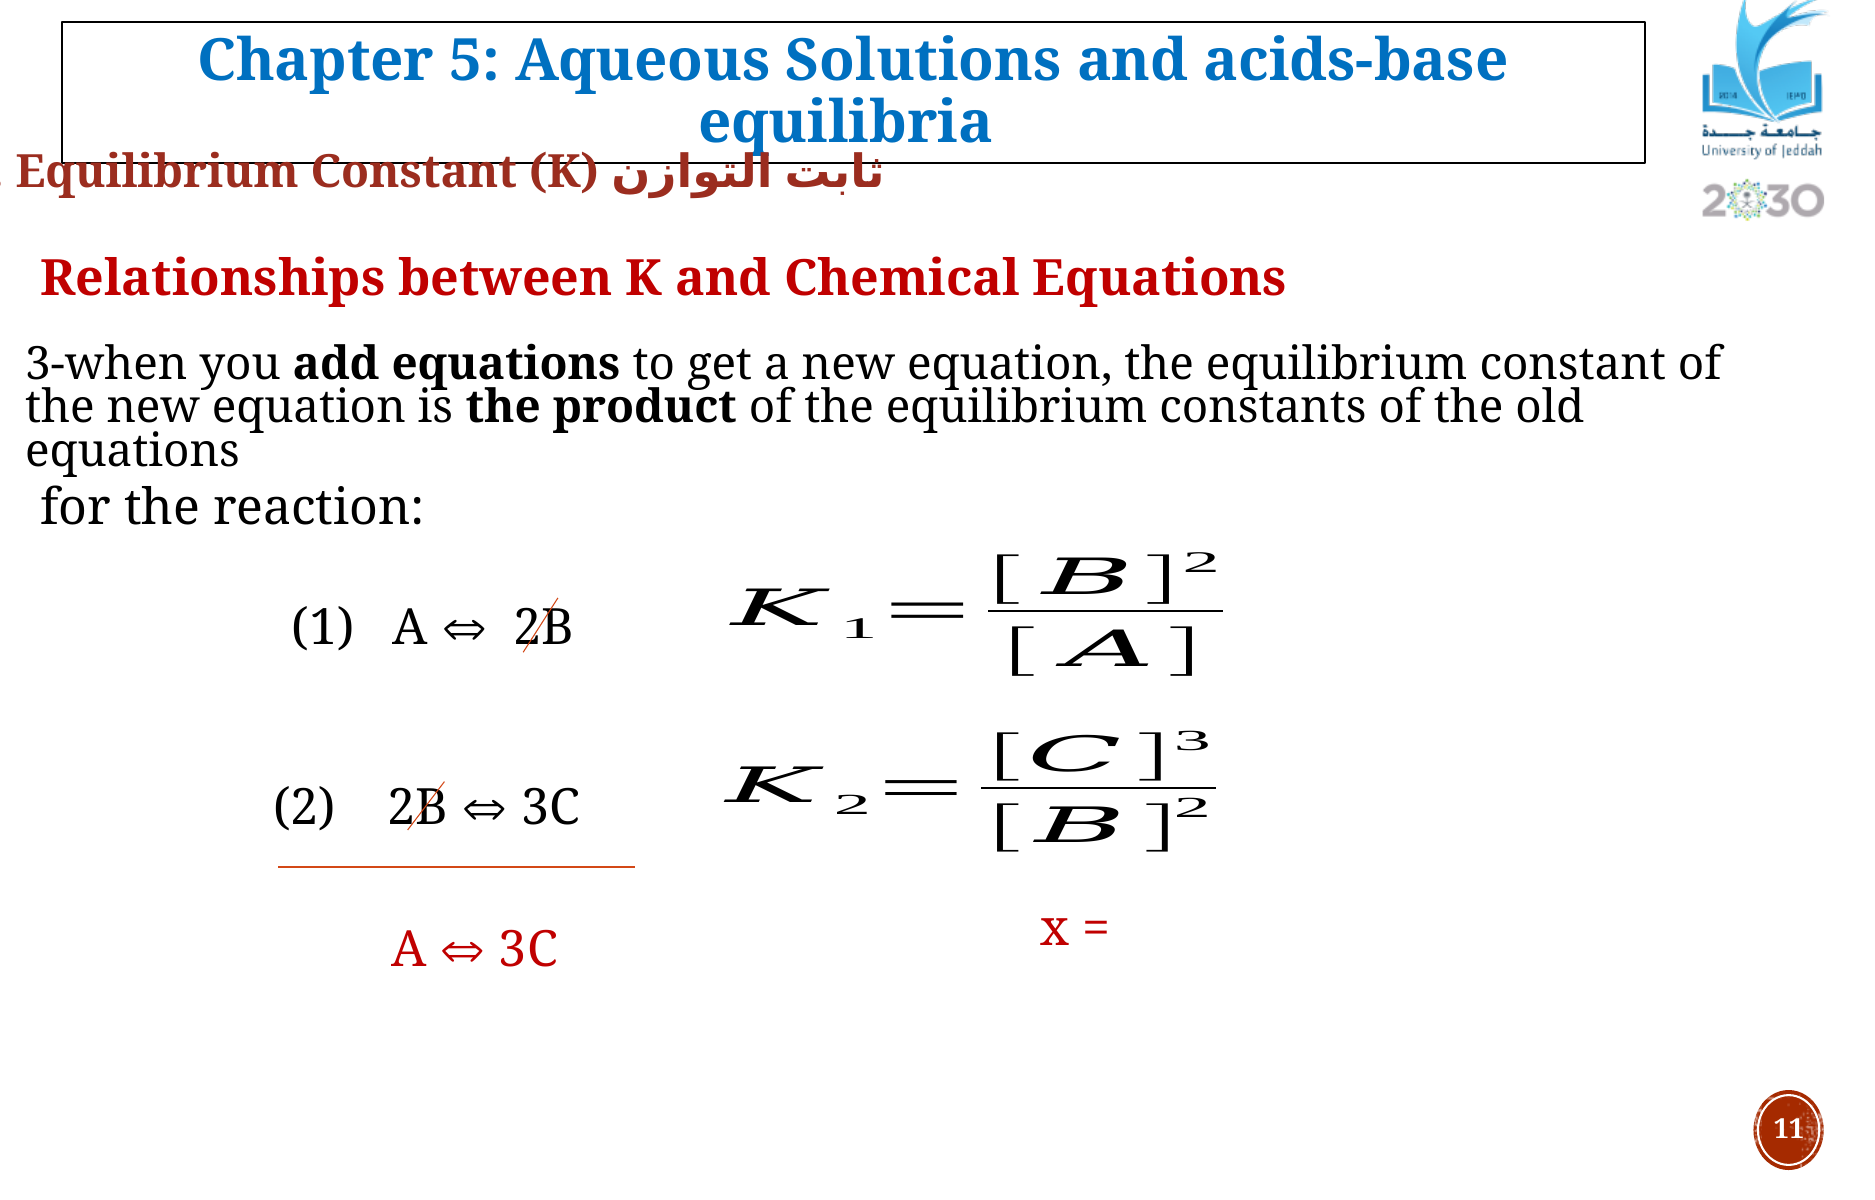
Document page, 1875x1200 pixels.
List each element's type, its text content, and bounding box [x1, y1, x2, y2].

picture [1681, 0, 1846, 227]
text_box A  3C [376, 908, 586, 984]
slide_number 11 [1739, 1097, 1838, 1162]
text_box for the reaction: A  2B (2) 2B  3C [25, 467, 841, 903]
text_box Relationships between K and Chemical Equations [25, 236, 1422, 315]
text_box 5.2. Equilibrium Constant (K) ثابت التوازن [0, 134, 912, 205]
text_box 3-when you add equations to get a new equation, the equilibrium constant of the new equation is the product of the equilibrium constants of the old equations [10, 336, 1806, 461]
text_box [525, 600, 556, 650]
text_box Chapter 5: Aqueous Solutions and acids-base equilibria [61, 21, 1646, 164]
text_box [410, 784, 443, 828]
